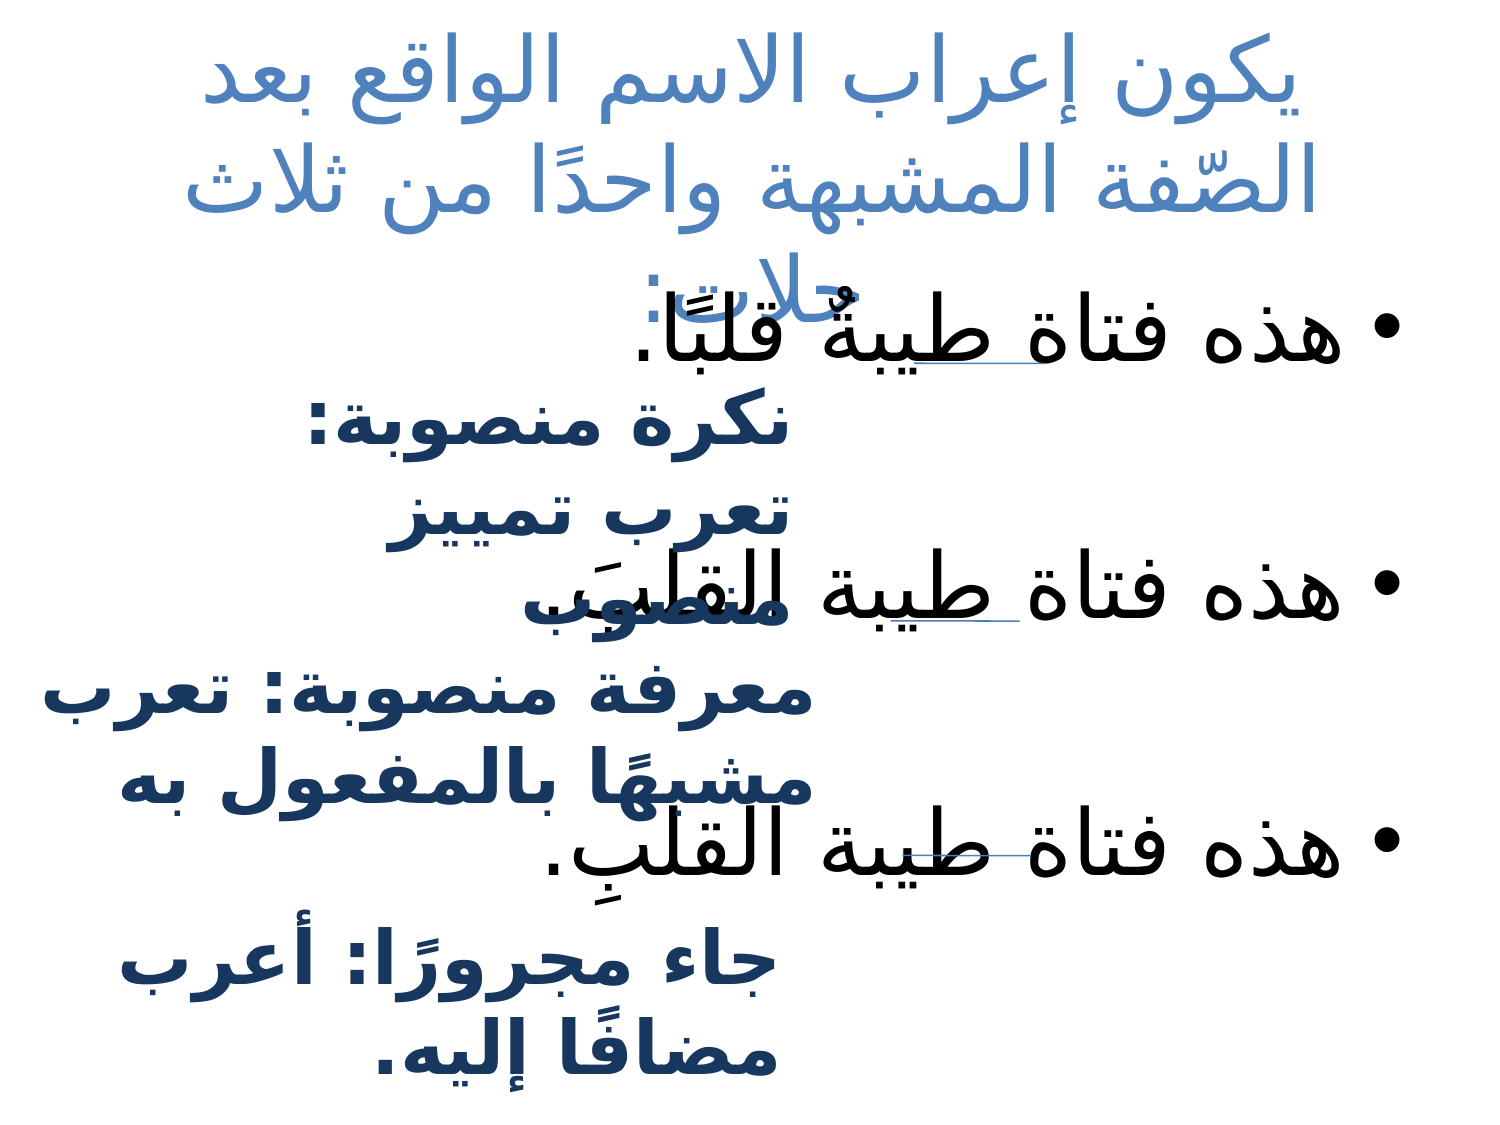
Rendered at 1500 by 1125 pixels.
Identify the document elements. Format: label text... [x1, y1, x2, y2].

list هذه فتاة طيبةٌ قلبًا. هذه فتاة طيبة القلبَ. هذه فتاة طيبة القلبِ. [75, 262, 1418, 1062]
text_box معرفة منصوبة: تعرب مشبهًا بالمفعول به [0, 631, 832, 827]
text_box نكرة منصوبة: تعرب تمييز منصوب [82, 362, 809, 631]
text_box جاء مجرورًا: أعرب مضافًا إليه. [70, 901, 797, 1097]
title يكون إعراب الاسم الواقع بعد الصّفة المشبهة واحدًا من ثلاث حلات: [75, 82, 1430, 270]
